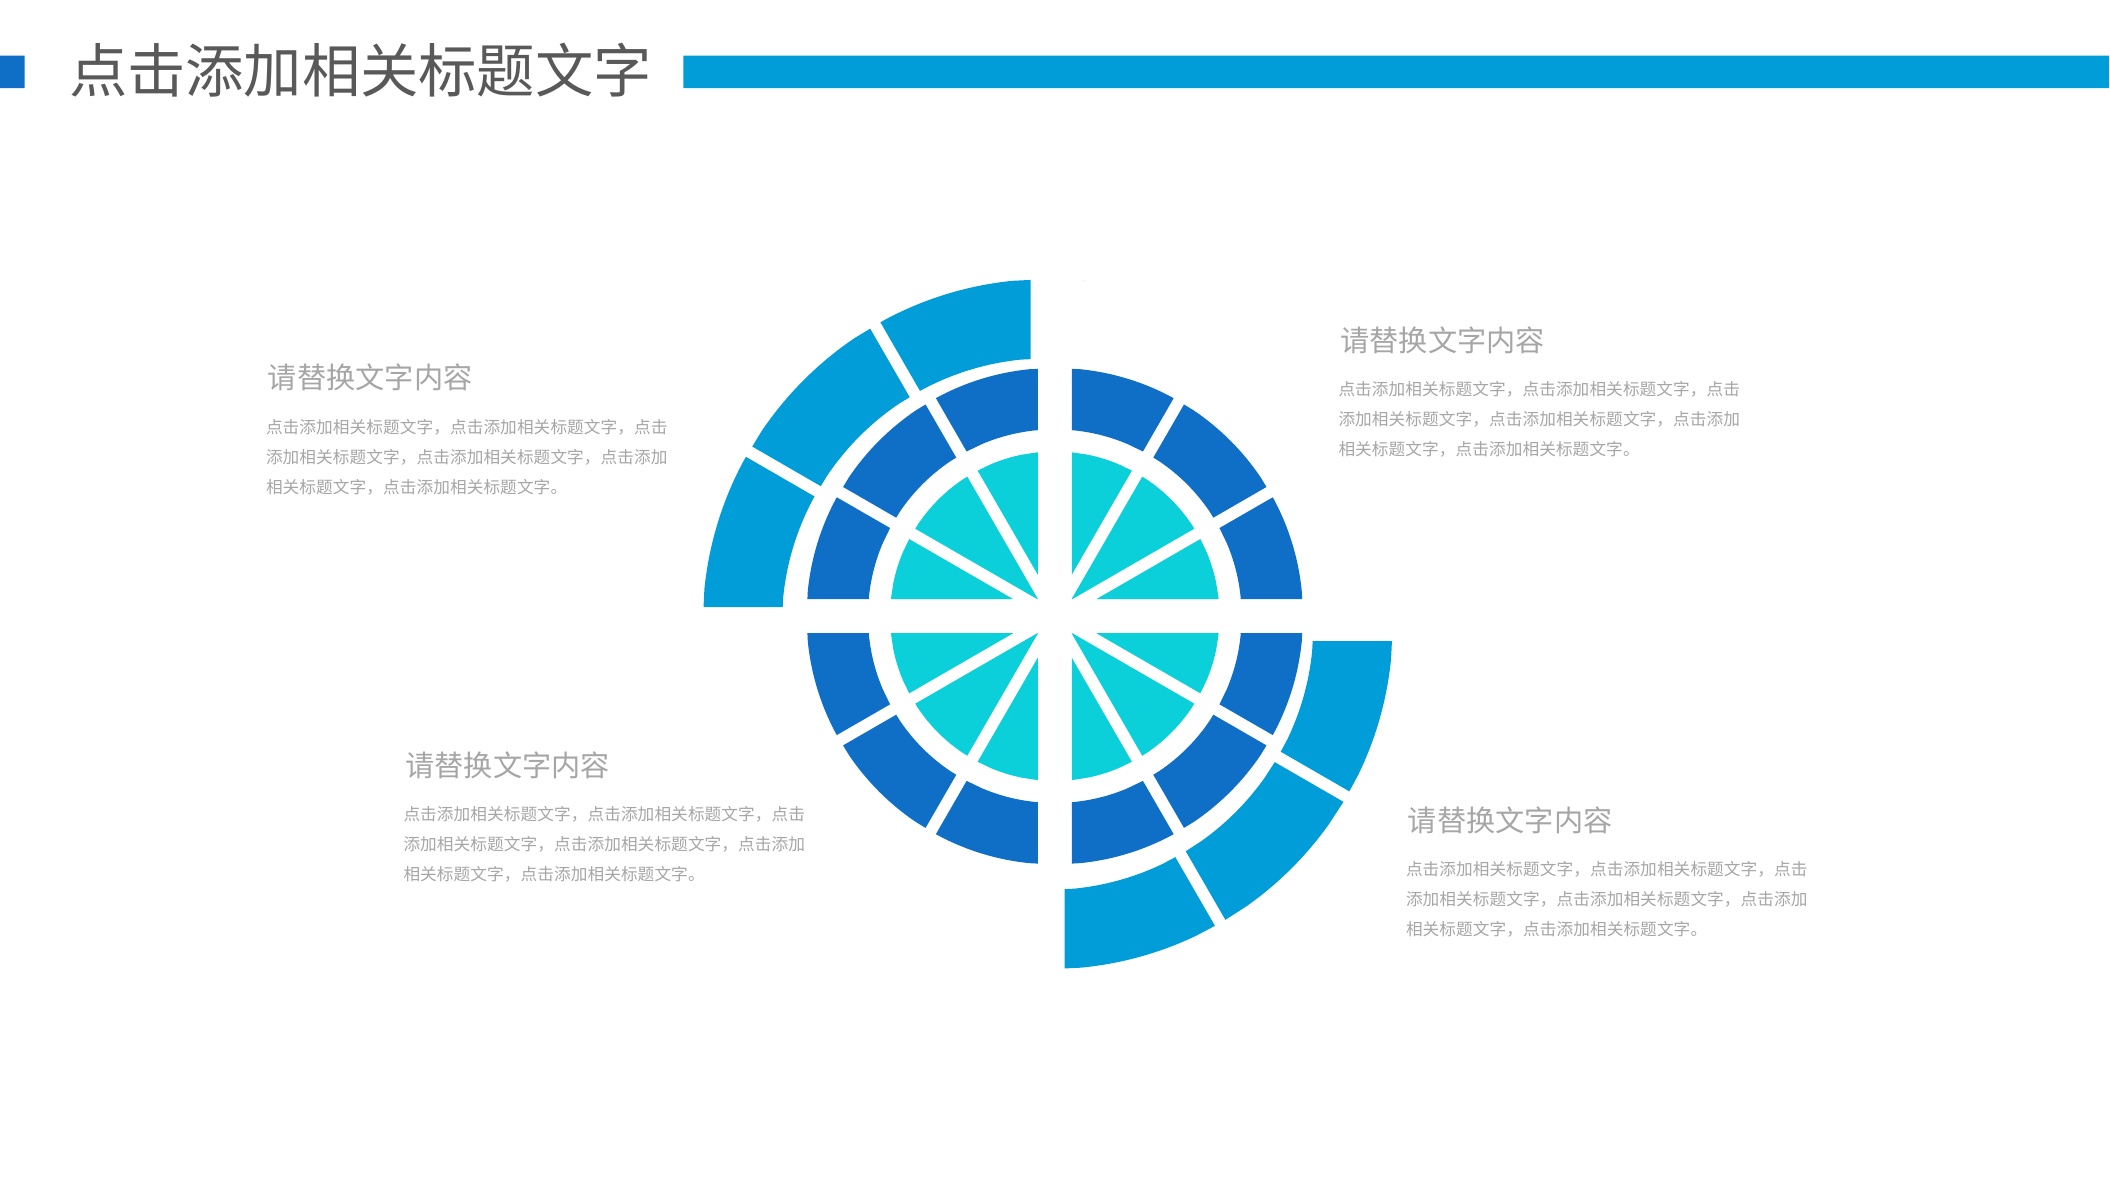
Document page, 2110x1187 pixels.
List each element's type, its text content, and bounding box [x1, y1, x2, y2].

text_box 点击添加相关标题文字，点击添加相关标题文字，点击添加相关标题文字，点击添加相关标题文字，点击添加相关标题文字，点击添加相关标题文字。 [1324, 362, 1760, 467]
text_box 请替换文字内容 [389, 732, 789, 791]
text_box [976, 451, 1039, 579]
text_box [1063, 855, 1217, 970]
text_box [913, 475, 1039, 601]
text_box [841, 713, 958, 830]
text_box [879, 278, 1032, 393]
text_box [976, 653, 1039, 782]
text_box [806, 632, 892, 737]
text_box [1184, 760, 1345, 922]
text_box 点击添加相关标题文字，点击添加相关标题文字，点击添加相关标题文字，点击添加相关标题文字，点击添加相关标题文字，点击添加相关标题文字。 [389, 787, 825, 892]
text_box [889, 632, 1018, 695]
text_box [1070, 475, 1196, 601]
text_box [841, 403, 958, 520]
text_box [1218, 495, 1304, 601]
text_box [1092, 632, 1220, 695]
text_box 请替换文字内容 [1324, 307, 1724, 366]
text_box 请替换文字内容 [252, 345, 651, 403]
text_box 请替换文字内容 [1392, 787, 1791, 846]
text_box [702, 455, 816, 609]
text_box [934, 367, 1039, 453]
text_box 点击添加相关标题文字，点击添加相关标题文字，点击添加相关标题文字，点击添加相关标题文字，点击添加相关标题文字，点击添加相关标题文字。 [251, 399, 687, 504]
text_box [1070, 653, 1134, 782]
text_box [1070, 367, 1176, 453]
text_box [1070, 779, 1176, 865]
text_box [750, 327, 912, 488]
text_box [934, 779, 1039, 865]
text_box 点击添加相关标题文字，点击添加相关标题文字，点击添加相关标题文字，点击添加相关标题文字，点击添加相关标题文字，点击添加相关标题文字。 [1391, 842, 1827, 947]
text_box [1070, 632, 1196, 758]
text_box [1279, 640, 1394, 793]
text_box [1092, 537, 1220, 601]
text_box 点击添加相关标题文字 [54, 26, 667, 112]
text_box [1151, 403, 1268, 520]
text_box [1151, 713, 1268, 830]
text_box [1070, 451, 1134, 579]
text_box [806, 495, 892, 601]
text_box [913, 632, 1039, 758]
text_box [889, 537, 1018, 601]
text_box [1218, 632, 1304, 737]
